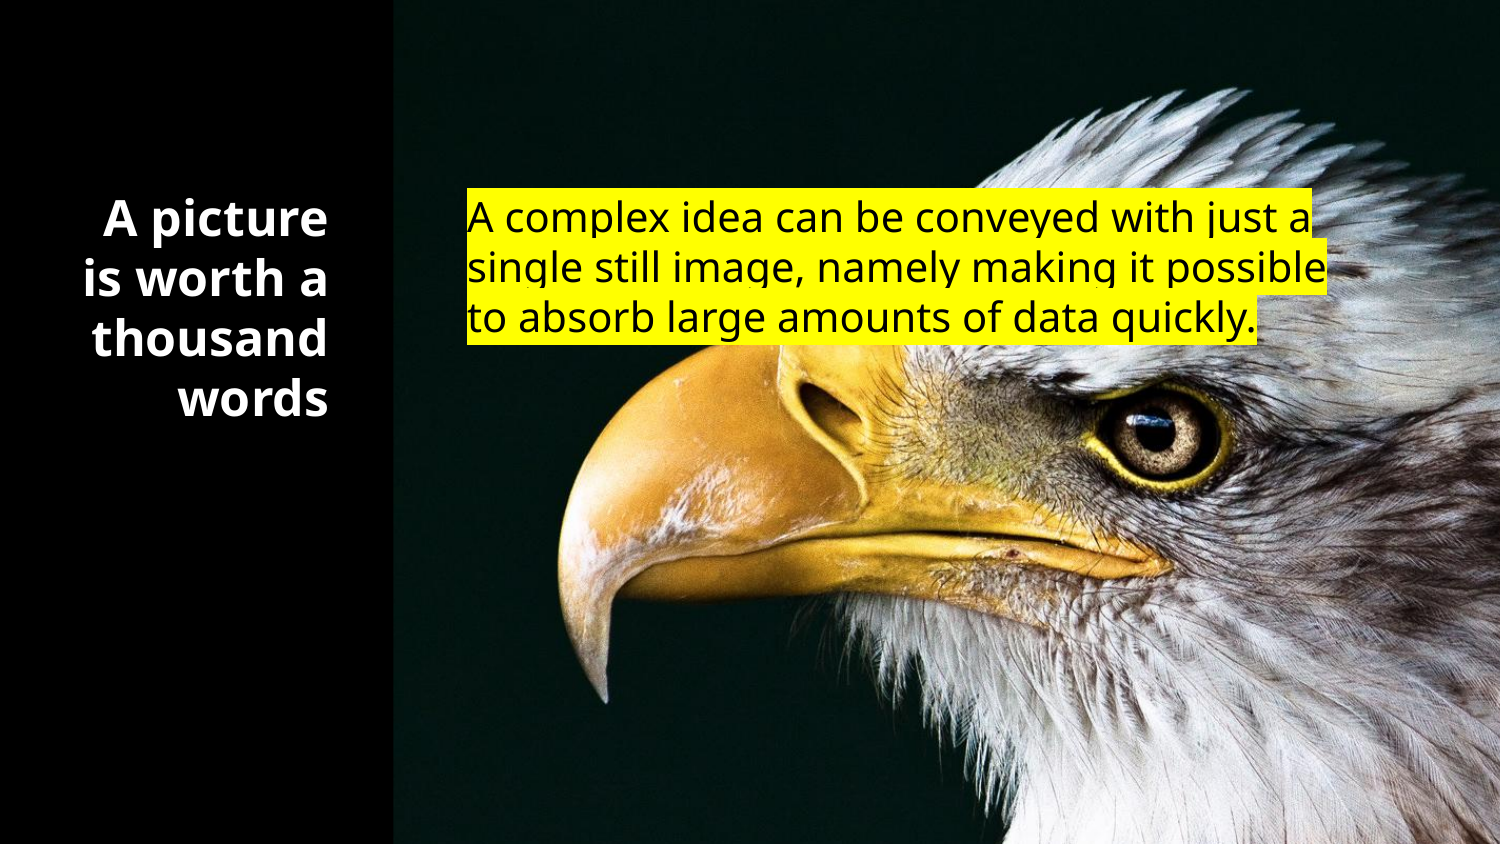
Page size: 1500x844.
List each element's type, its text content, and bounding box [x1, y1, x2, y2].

picture [392, 0, 1500, 844]
title A picture is worth a thousand words [46, 185, 345, 429]
